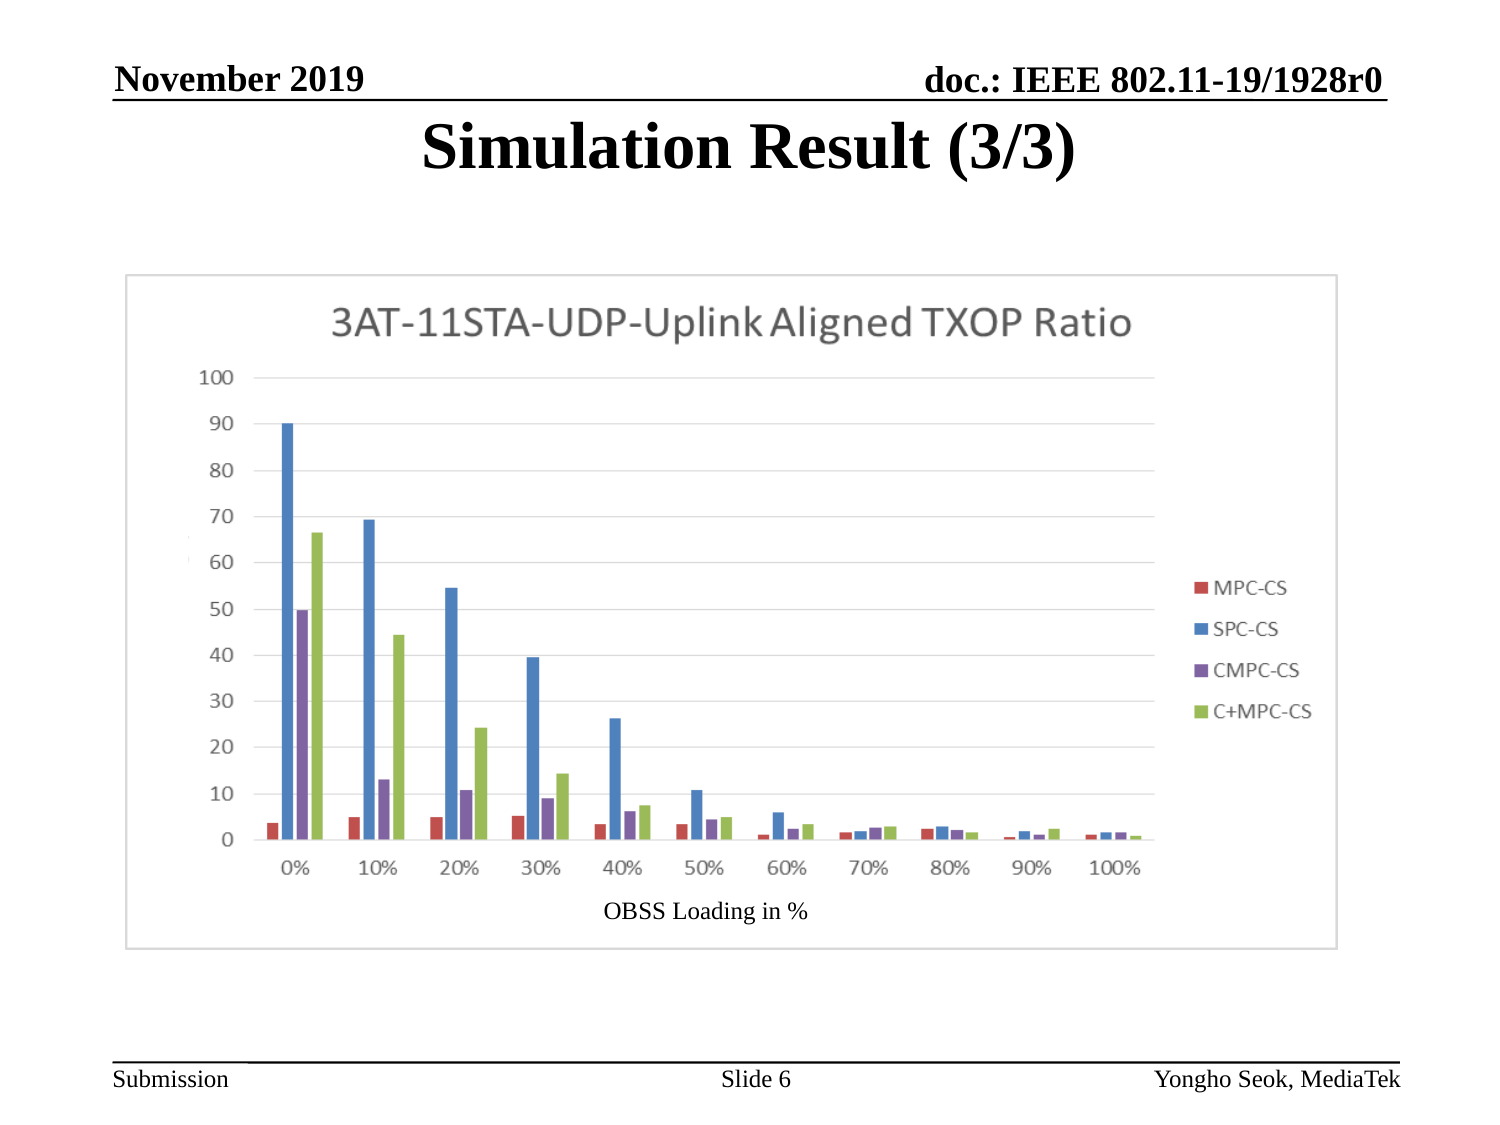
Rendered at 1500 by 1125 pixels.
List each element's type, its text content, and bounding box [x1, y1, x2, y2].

slide_number Slide 6 [720, 1061, 792, 1093]
title Simulation Result (3/3) [74, 70, 1426, 221]
footer Yongho Seok, MediaTek [878, 1061, 1402, 1093]
picture [124, 274, 1338, 951]
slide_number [114, 53, 423, 100]
